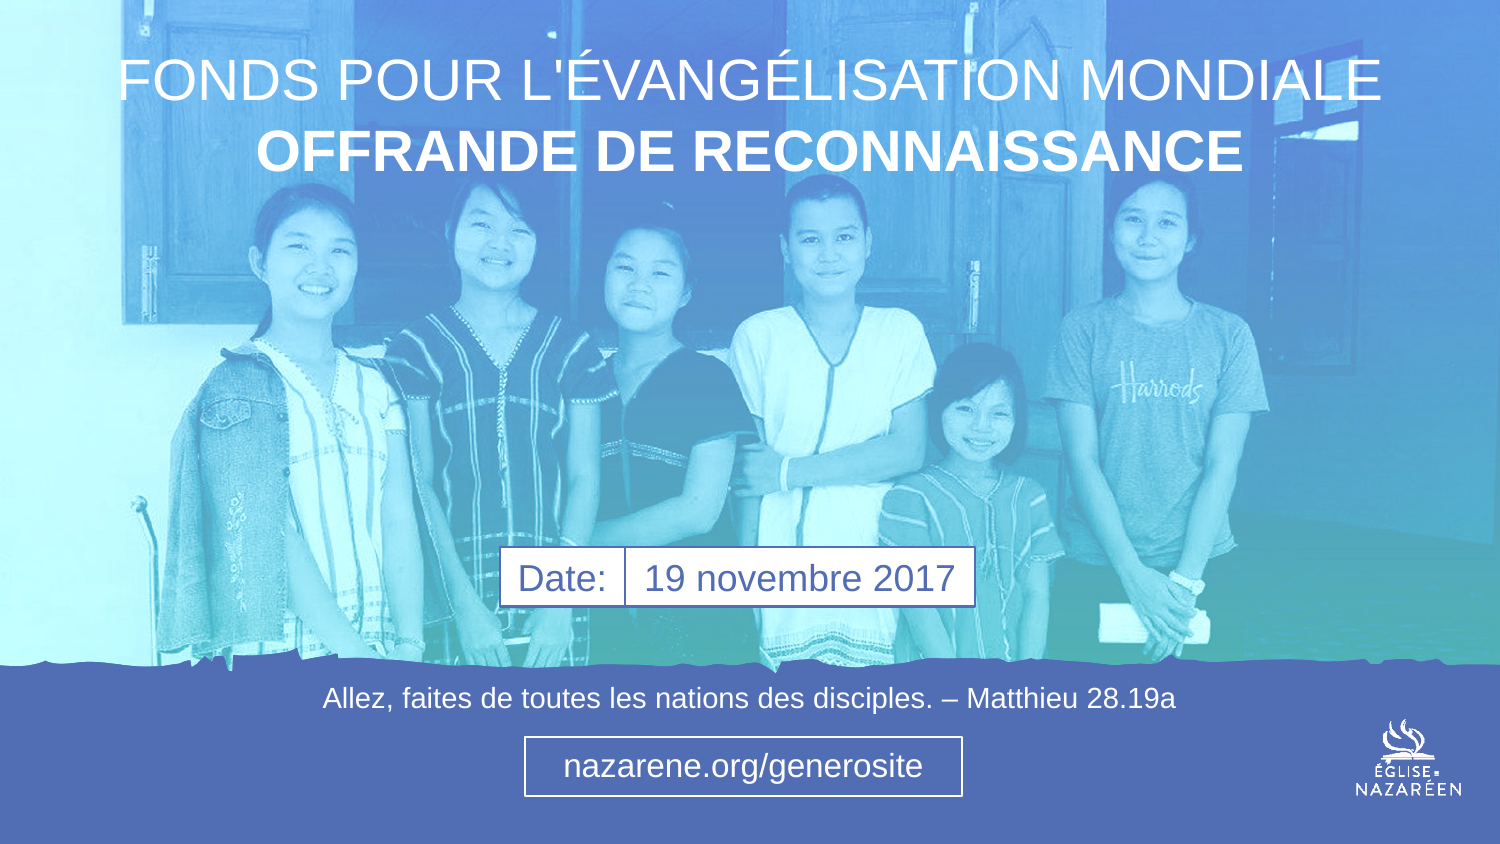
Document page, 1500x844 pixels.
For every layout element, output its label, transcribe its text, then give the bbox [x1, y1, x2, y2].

text_box Fonds pour l'évangélisation mondiale Offrande de reconnaissance [12, 34, 1488, 191]
text_box Allez, faites de toutes les nations des disciples. – Matthieu 28.19a [12, 671, 1488, 722]
text_box nazarene.org/generosite [524, 736, 963, 796]
text_box Date: [500, 546, 624, 607]
text_box 19 novembre 2017 [624, 546, 975, 607]
picture [0, 0, 1500, 844]
